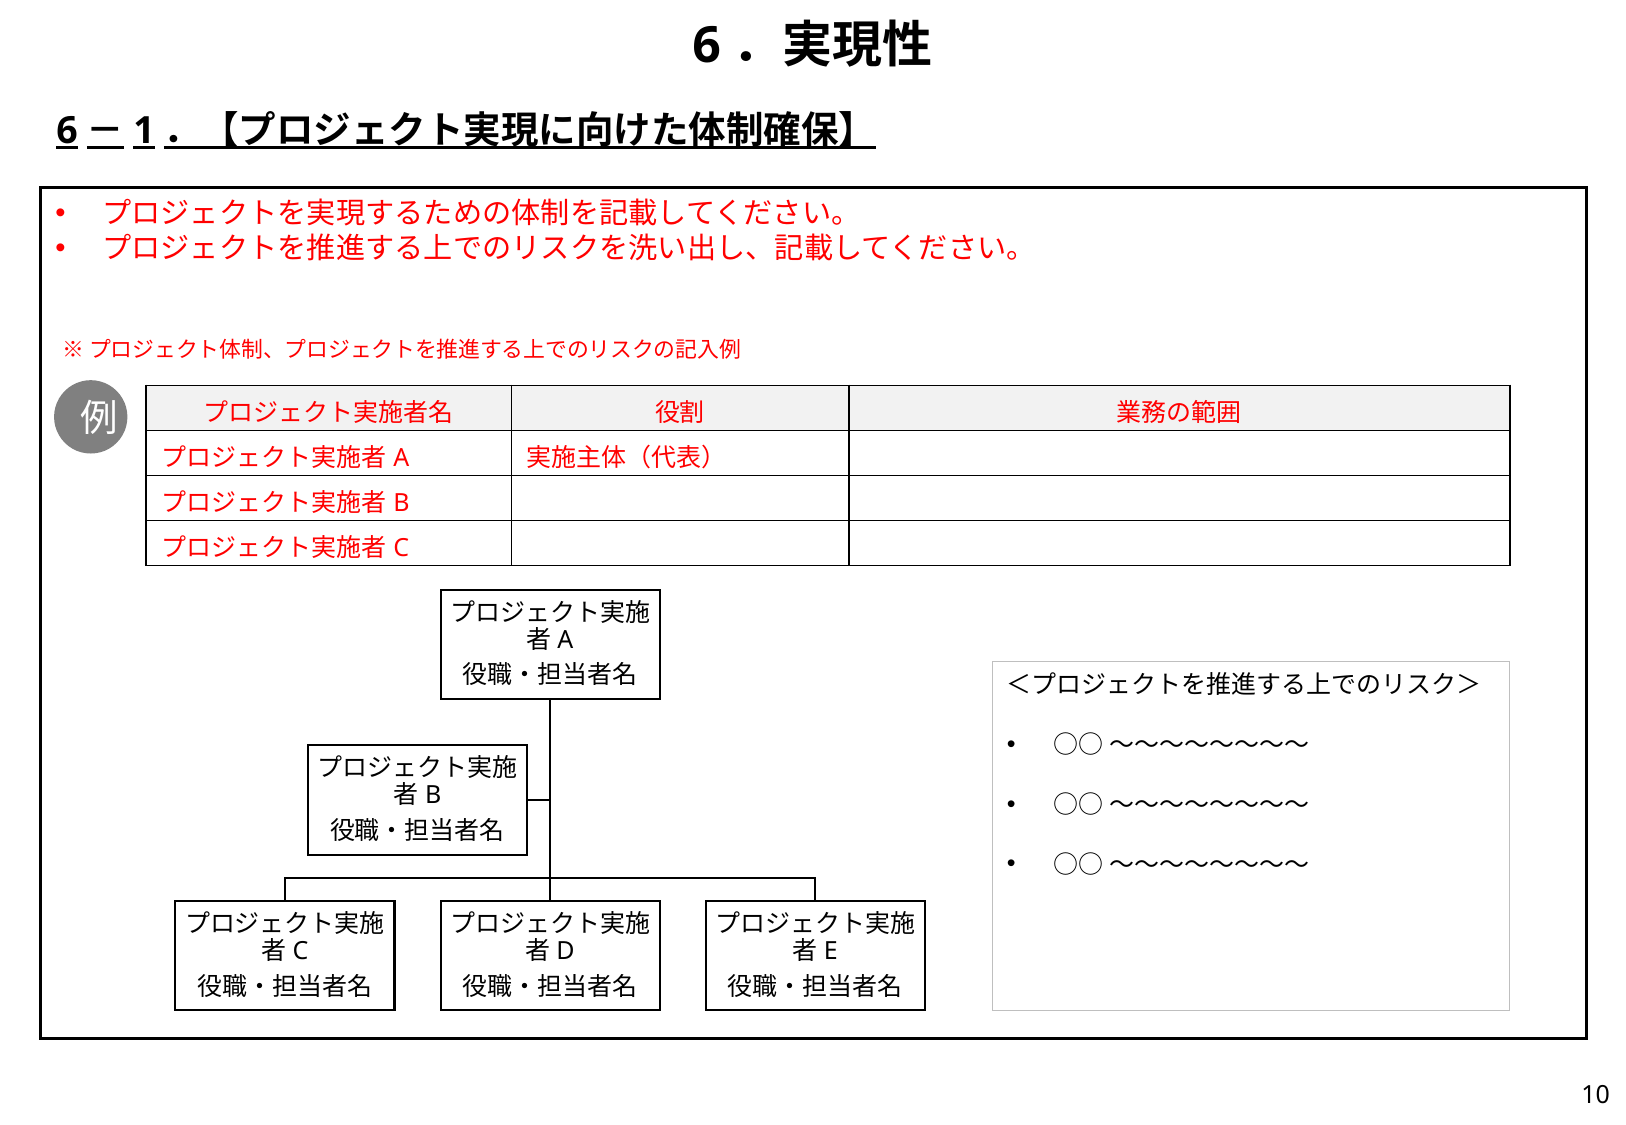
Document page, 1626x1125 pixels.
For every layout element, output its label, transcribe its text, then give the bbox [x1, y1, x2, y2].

slide_number 9 [1259, 1065, 1625, 1125]
table_cell [512, 476, 848, 520]
table_header 役割 [512, 386, 848, 430]
text_box プロジェクトを実現するための体制を記載してください。 プロジェクトを推進する上でのリスクを洗い出し、記載してください。 [40, 186, 1588, 1039]
list 6－1．【プロジェクト実現に向けた体制確保】 [41, 103, 1579, 757]
table_header プロジェクト実施者名 [147, 386, 511, 430]
table_cell [850, 521, 1509, 565]
table_header 業務の範囲 [850, 386, 1509, 430]
text_box 例 [54, 380, 128, 454]
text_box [93, 589, 1007, 1011]
table_cell 実施主体（代表） [512, 431, 848, 475]
table_cell プロジェクト実施者B [147, 476, 511, 520]
table_cell プロジェクト実施者A [147, 431, 511, 475]
table_cell [850, 476, 1509, 520]
table_cell プロジェクト実施者C [147, 521, 511, 565]
text_box ※プロジェクト体制、プロジェクトを推進する上でのリスクの記入例 [47, 331, 1585, 371]
table_cell [850, 431, 1509, 475]
text_box ＜プロジェクトを推進する上でのリスク＞ ○○～～～～～～～～ ○○～～～～～～～～ ○○～～～～～～～～ [1007, 661, 1510, 1011]
table_cell [512, 521, 848, 565]
title 6．実現性 [0, 0, 1625, 93]
